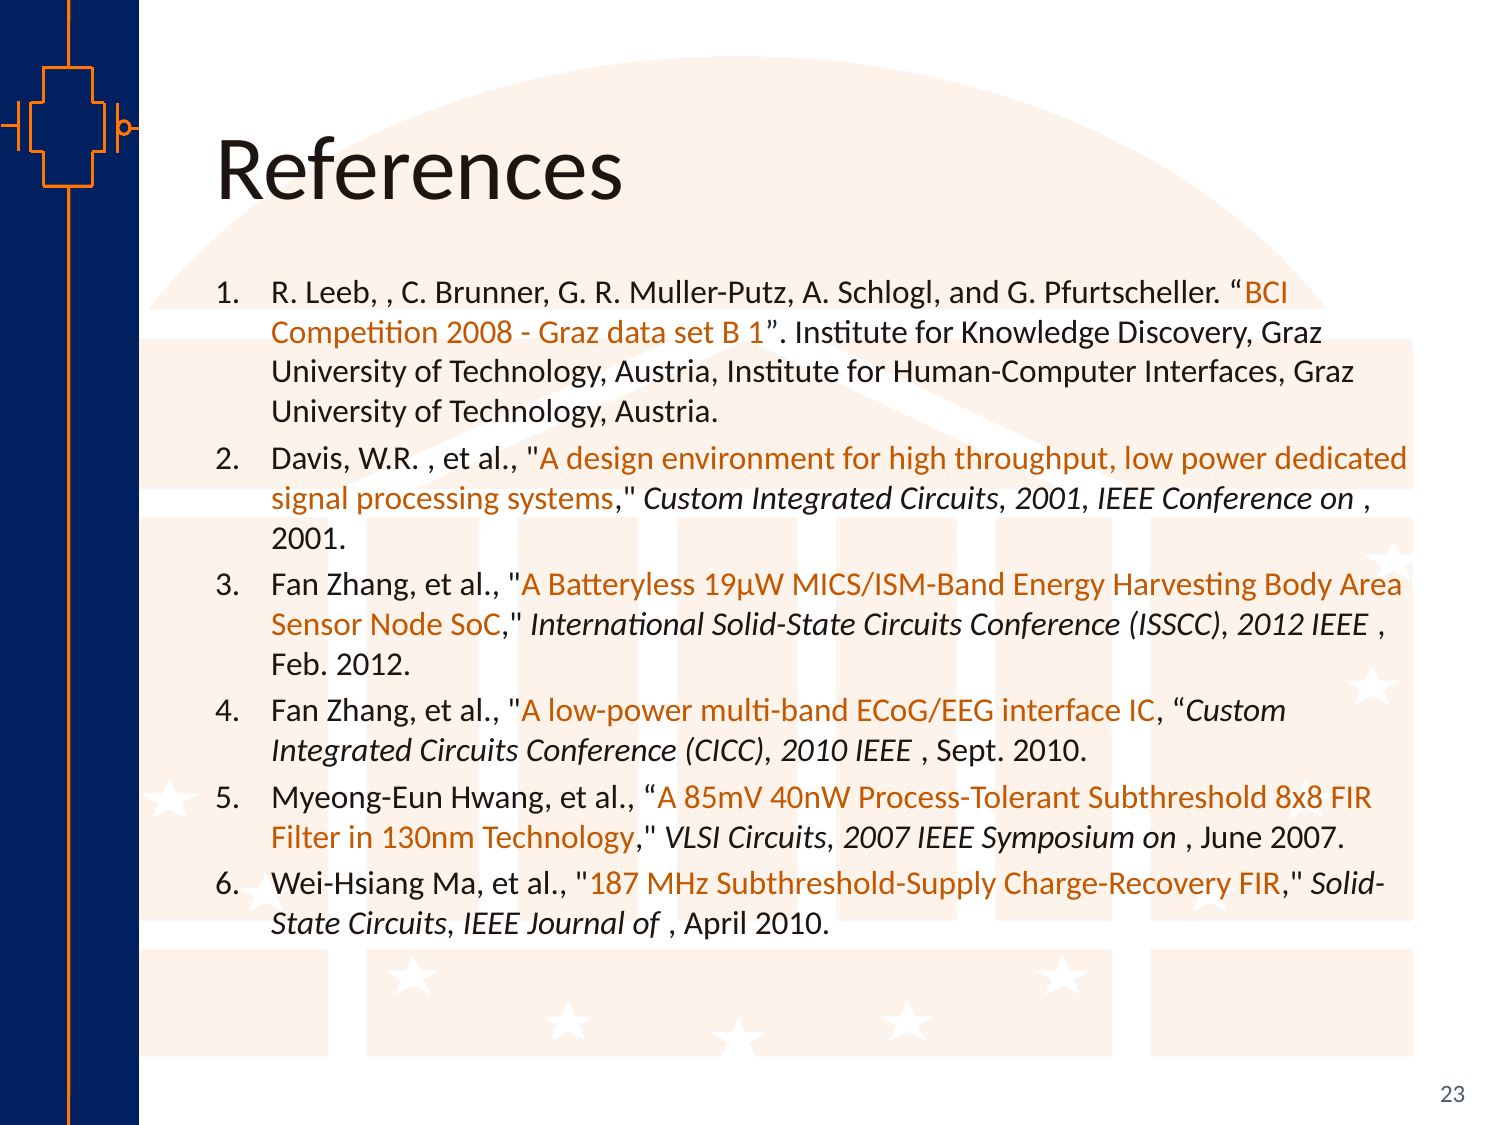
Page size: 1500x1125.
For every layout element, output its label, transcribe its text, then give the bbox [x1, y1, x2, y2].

slide_number 23 [1425, 1062, 1488, 1123]
list R. Leeb, , C. Brunner, G. R. Muller-Putz, A. Schlogl, and G. Pfurtscheller. “BCI Competition 2008 - Graz data set B 1”. Institute for Knowledge Discovery, Graz University of Technology, Austria, Institute for Human-Computer Interfaces, Graz University of Technology, Austria. Davis, W.R. , et al., "A design environment for high throughput, low power dedicated signal processing systems," Custom Integrated Circuits, 2001, IEEE Conference on , 2001. Fan Zhang, et al., "A Batteryless 19μW MICS/ISM-Band Energy Harvesting Body Area Sensor Node SoC," International Solid-State Circuits Conference (ISSCC), 2012 IEEE , Feb. 2012. Fan Zhang, et al., "A low-power multi-band ECoG/EEG interface IC, “Custom Integrated Circuits Conference (CICC), 2010 IEEE , Sept. 2010. Myeong-Eun Hwang, et al., “A 85mV 40nW Process-Tolerant Subthreshold 8x8 FIR Filter in 130nm Technology," VLSI Circuits, 2007 IEEE Symposium on , June 2007. Wei-Hsiang Ma, et al., "187 MHz Subthreshold-Supply Charge-Recovery FIR," Solid-State Circuits, IEEE Journal of , April 2010. [200, 262, 1425, 988]
title References [200, 37, 1388, 225]
